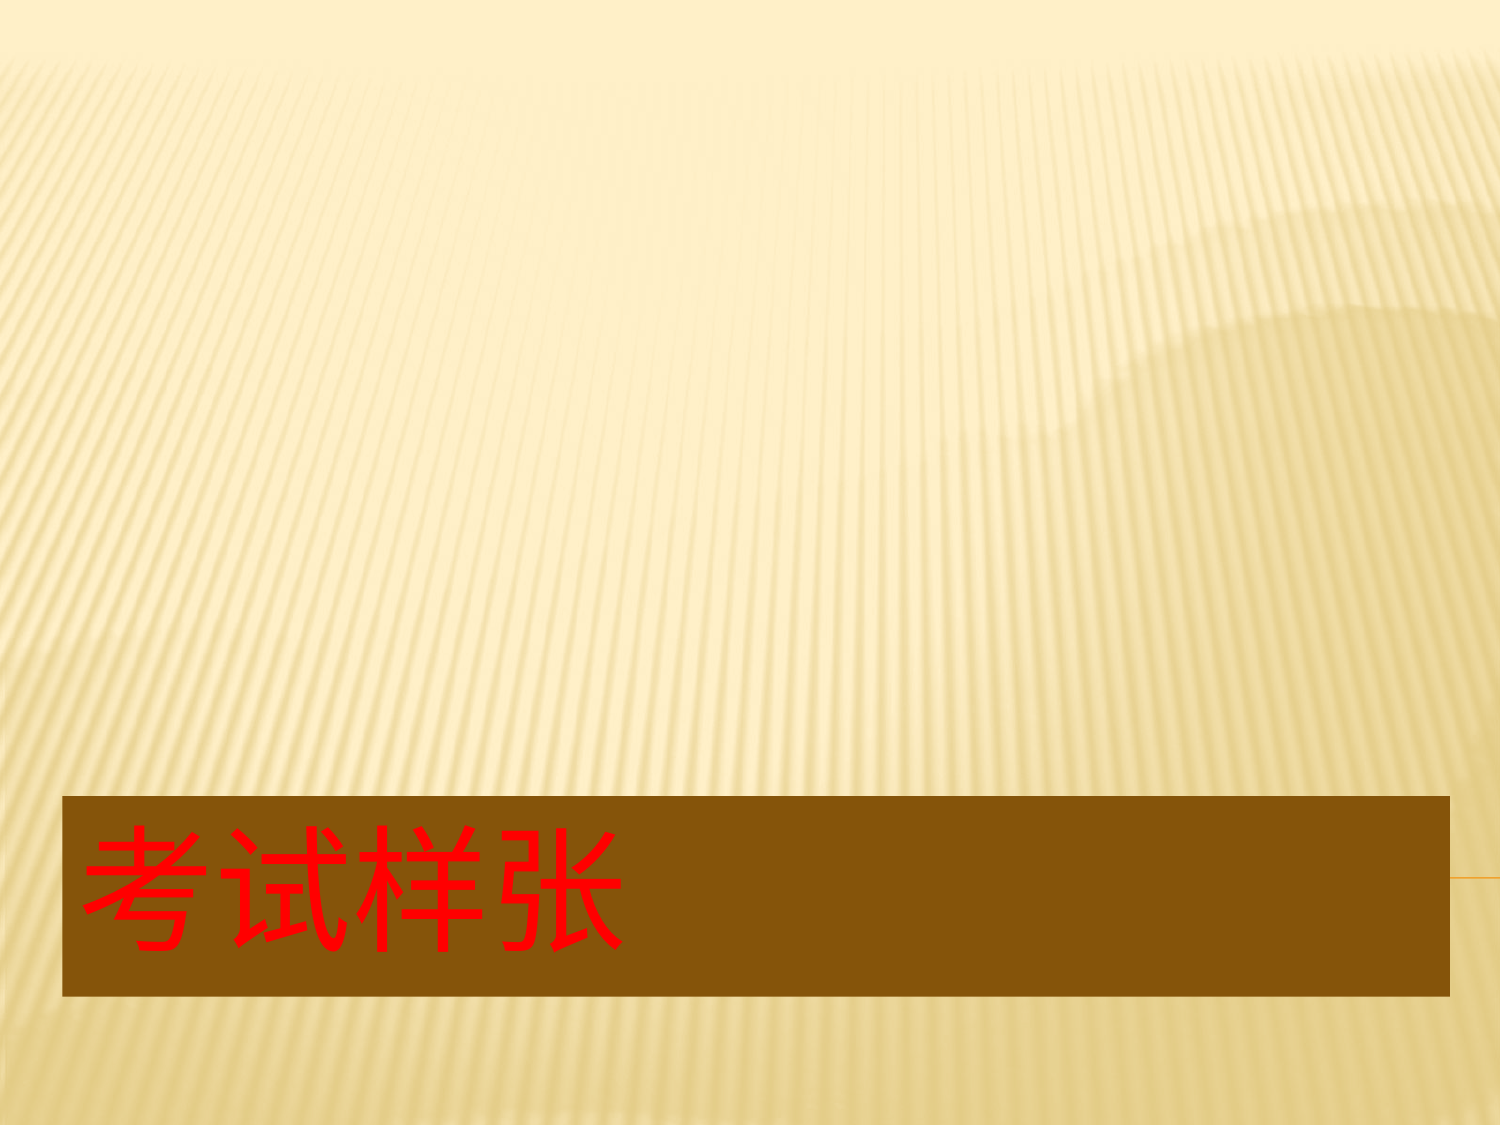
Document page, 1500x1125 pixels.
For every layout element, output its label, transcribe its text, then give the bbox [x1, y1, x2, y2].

title 考试样张 [62, 796, 1450, 997]
